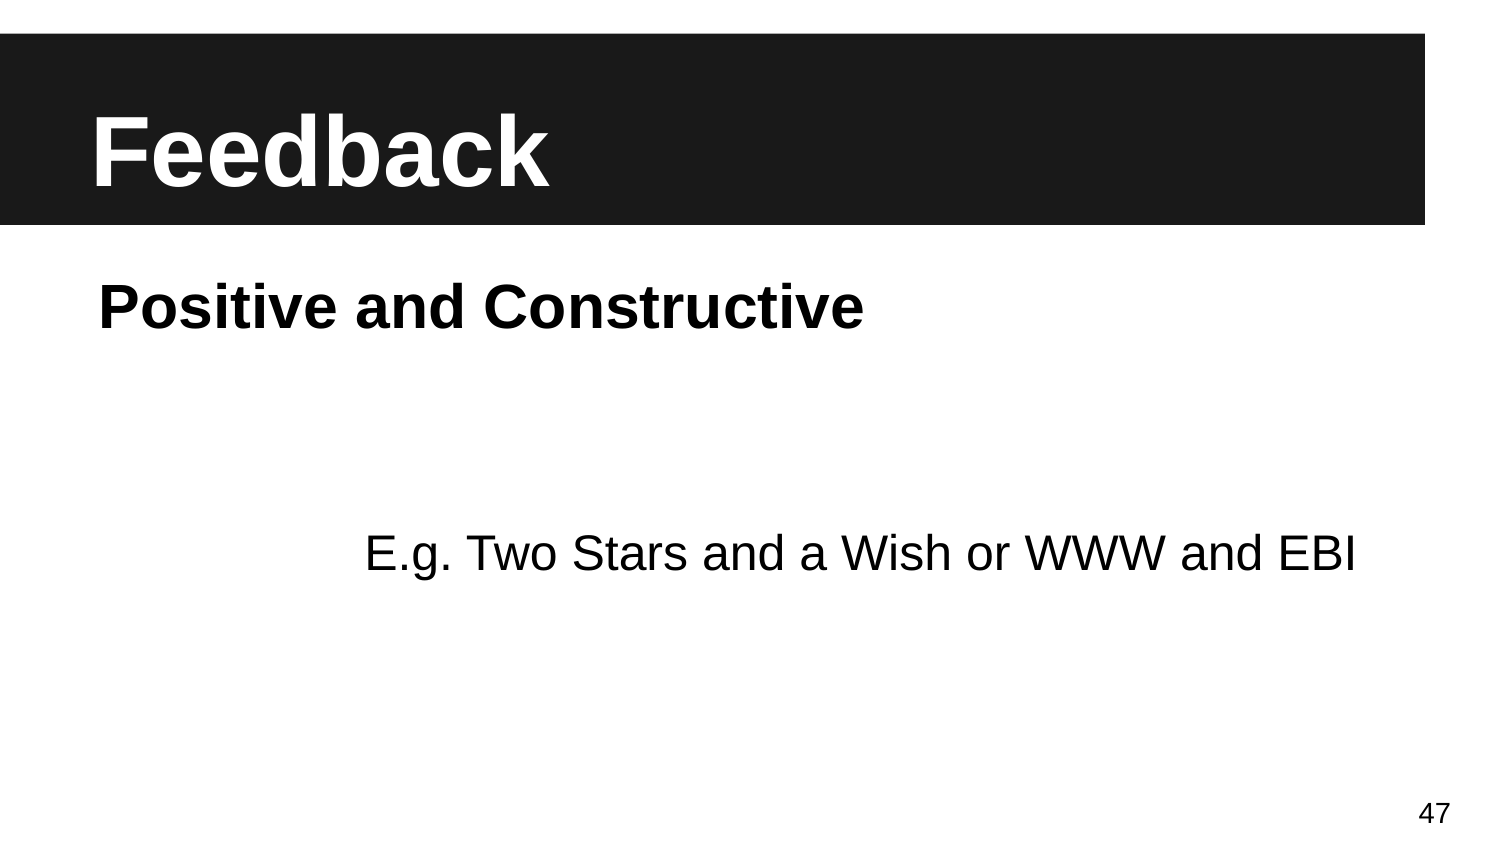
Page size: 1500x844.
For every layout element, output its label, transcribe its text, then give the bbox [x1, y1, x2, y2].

slide_number 47 [1403, 779, 1494, 844]
title Feedback [75, 33, 1425, 221]
list E.g. Two Stars and a Wish or WWW and EBI [349, 504, 1404, 764]
list Positive and Constructive [83, 250, 1369, 525]
